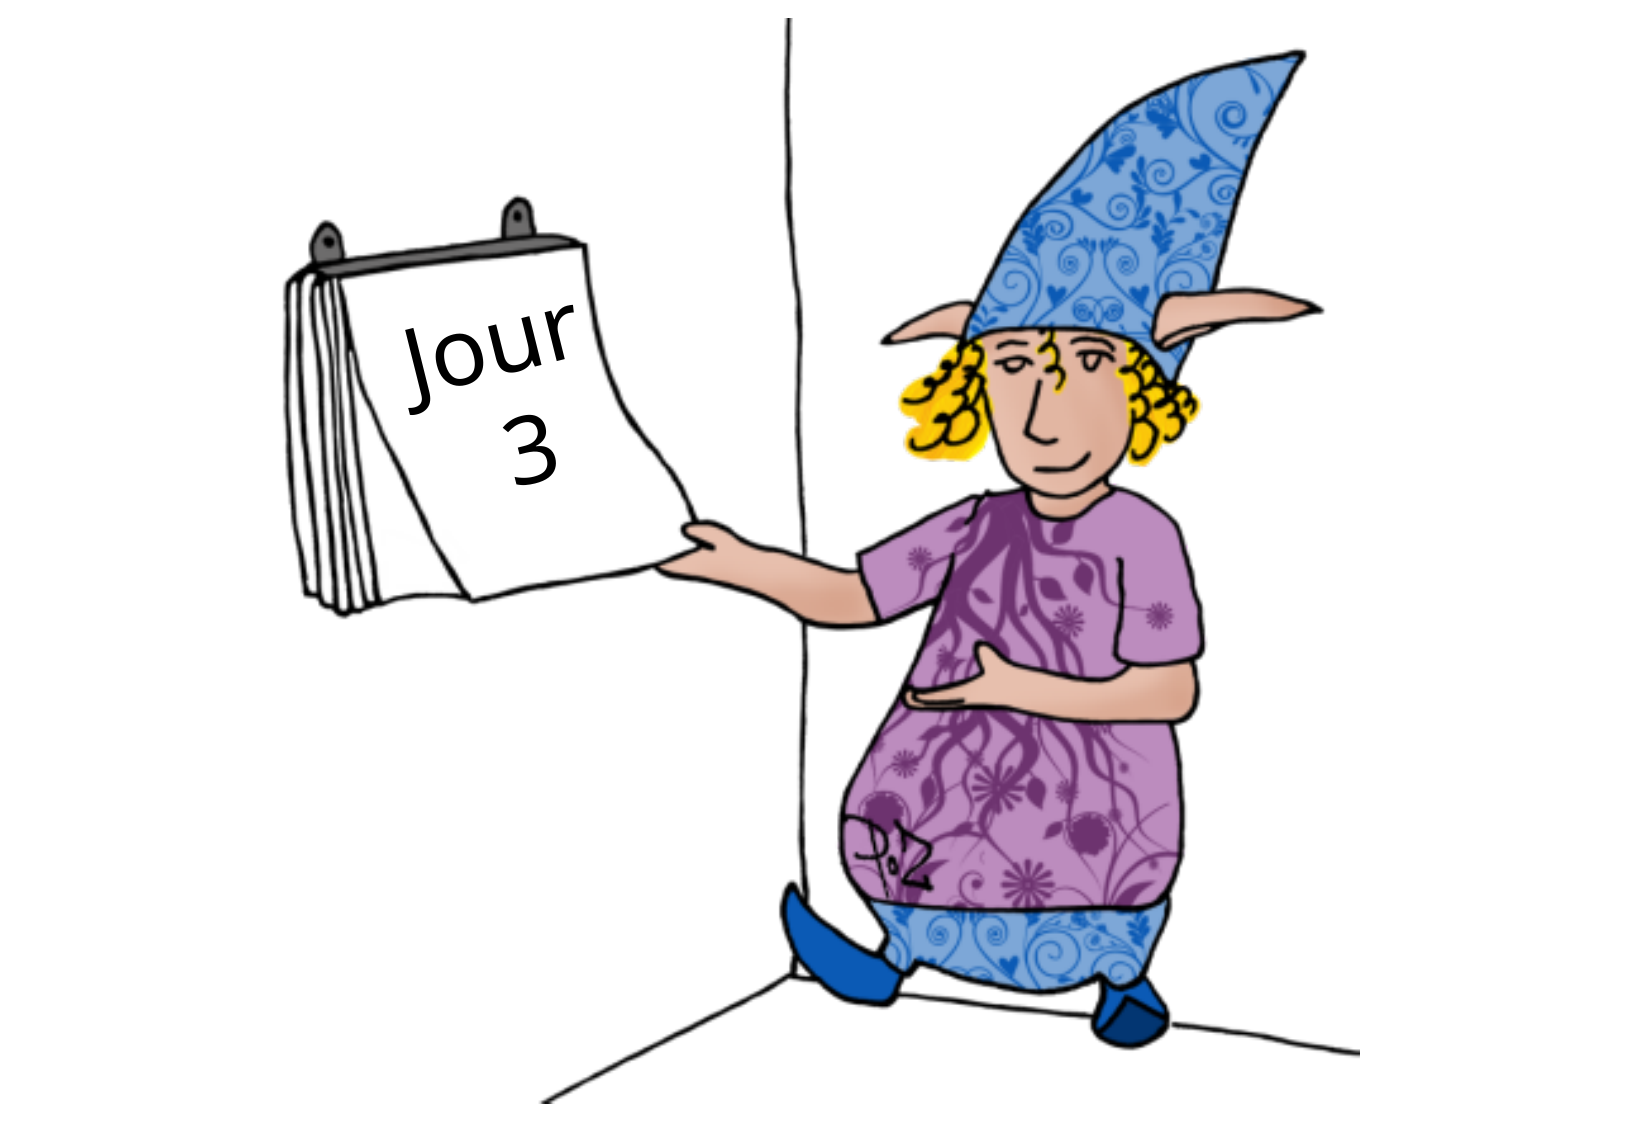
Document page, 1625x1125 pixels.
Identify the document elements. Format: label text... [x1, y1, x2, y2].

text_box Jour 3 [328, 240, 682, 547]
picture [264, 18, 1360, 1104]
